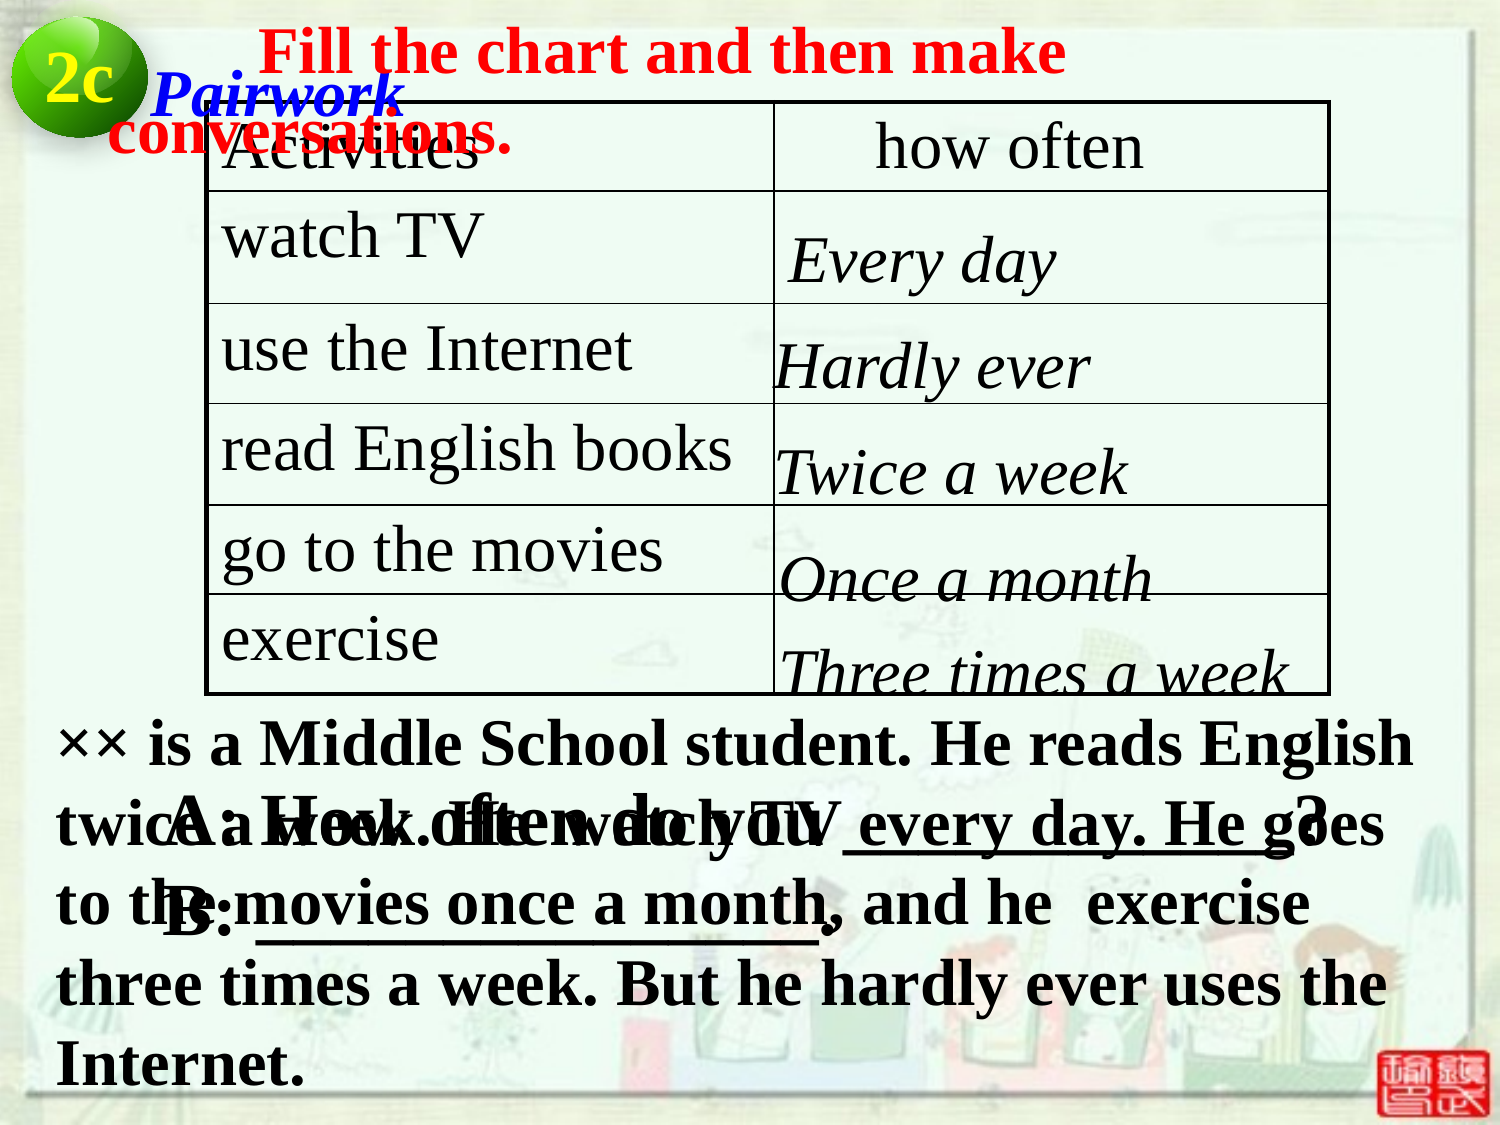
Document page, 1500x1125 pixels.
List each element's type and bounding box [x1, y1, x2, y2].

text_box [11, 0, 148, 138]
picture [0, 0, 1500, 1125]
